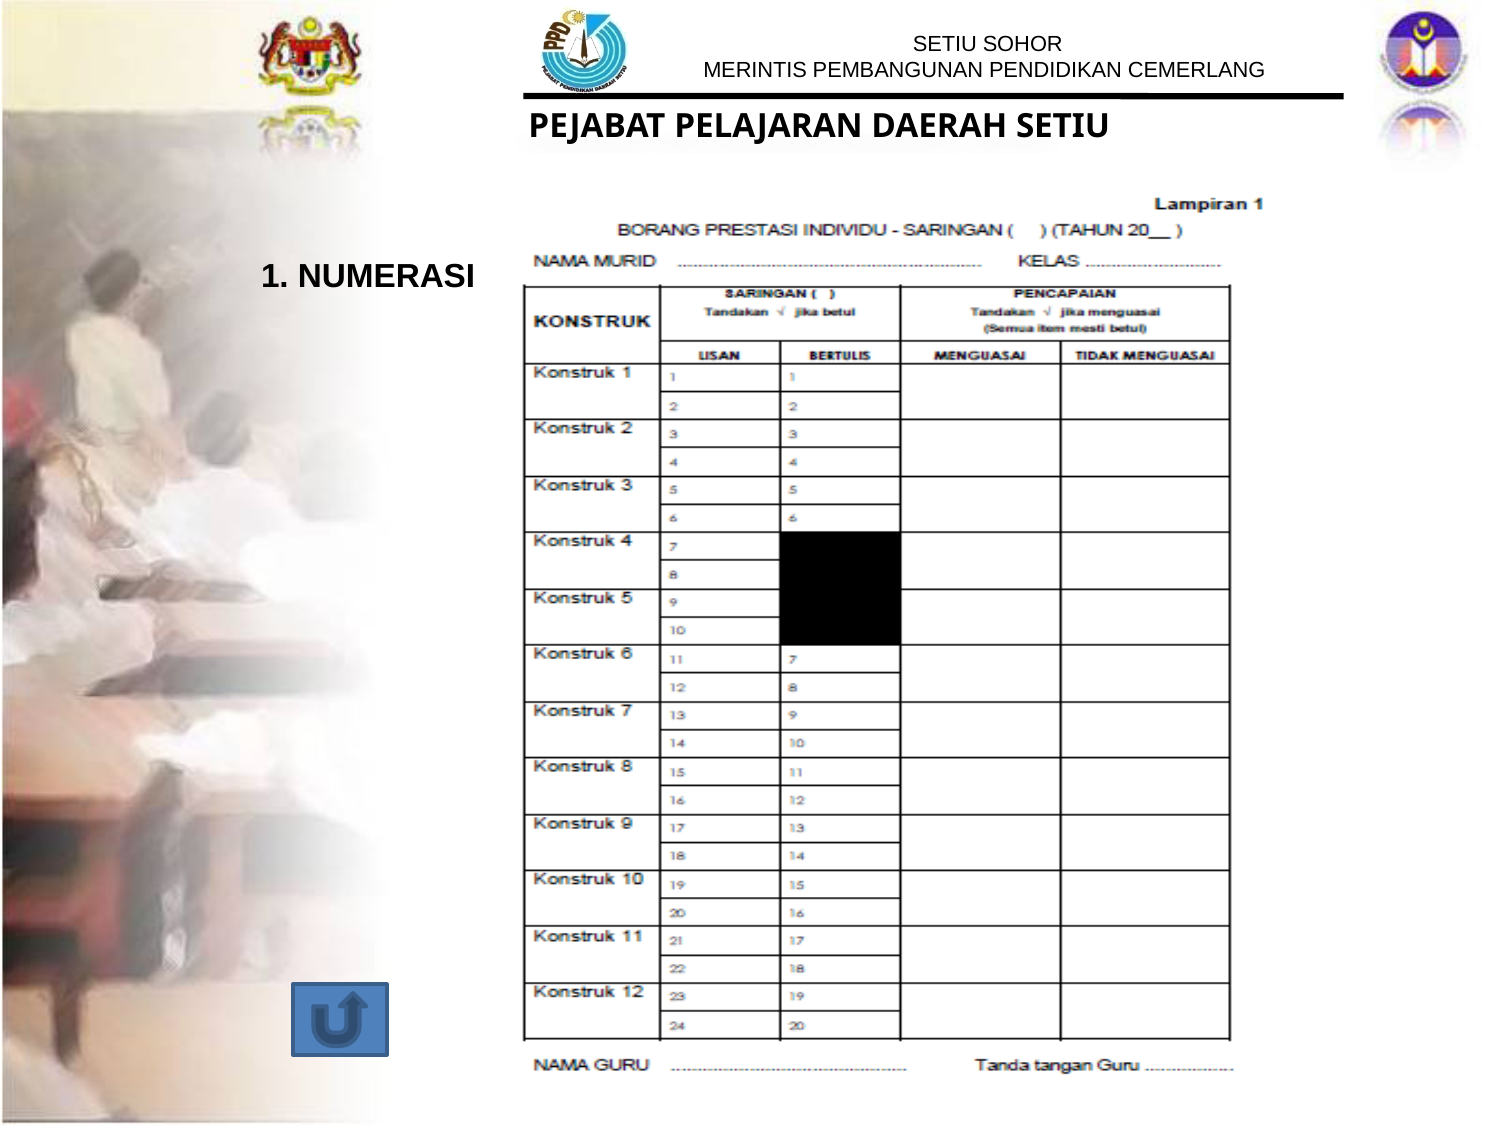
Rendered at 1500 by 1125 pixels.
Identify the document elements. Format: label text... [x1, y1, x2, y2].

picture [1, 0, 1500, 1125]
text_box [291, 982, 389, 1057]
text_box 1. NUMERASI [246, 246, 510, 302]
